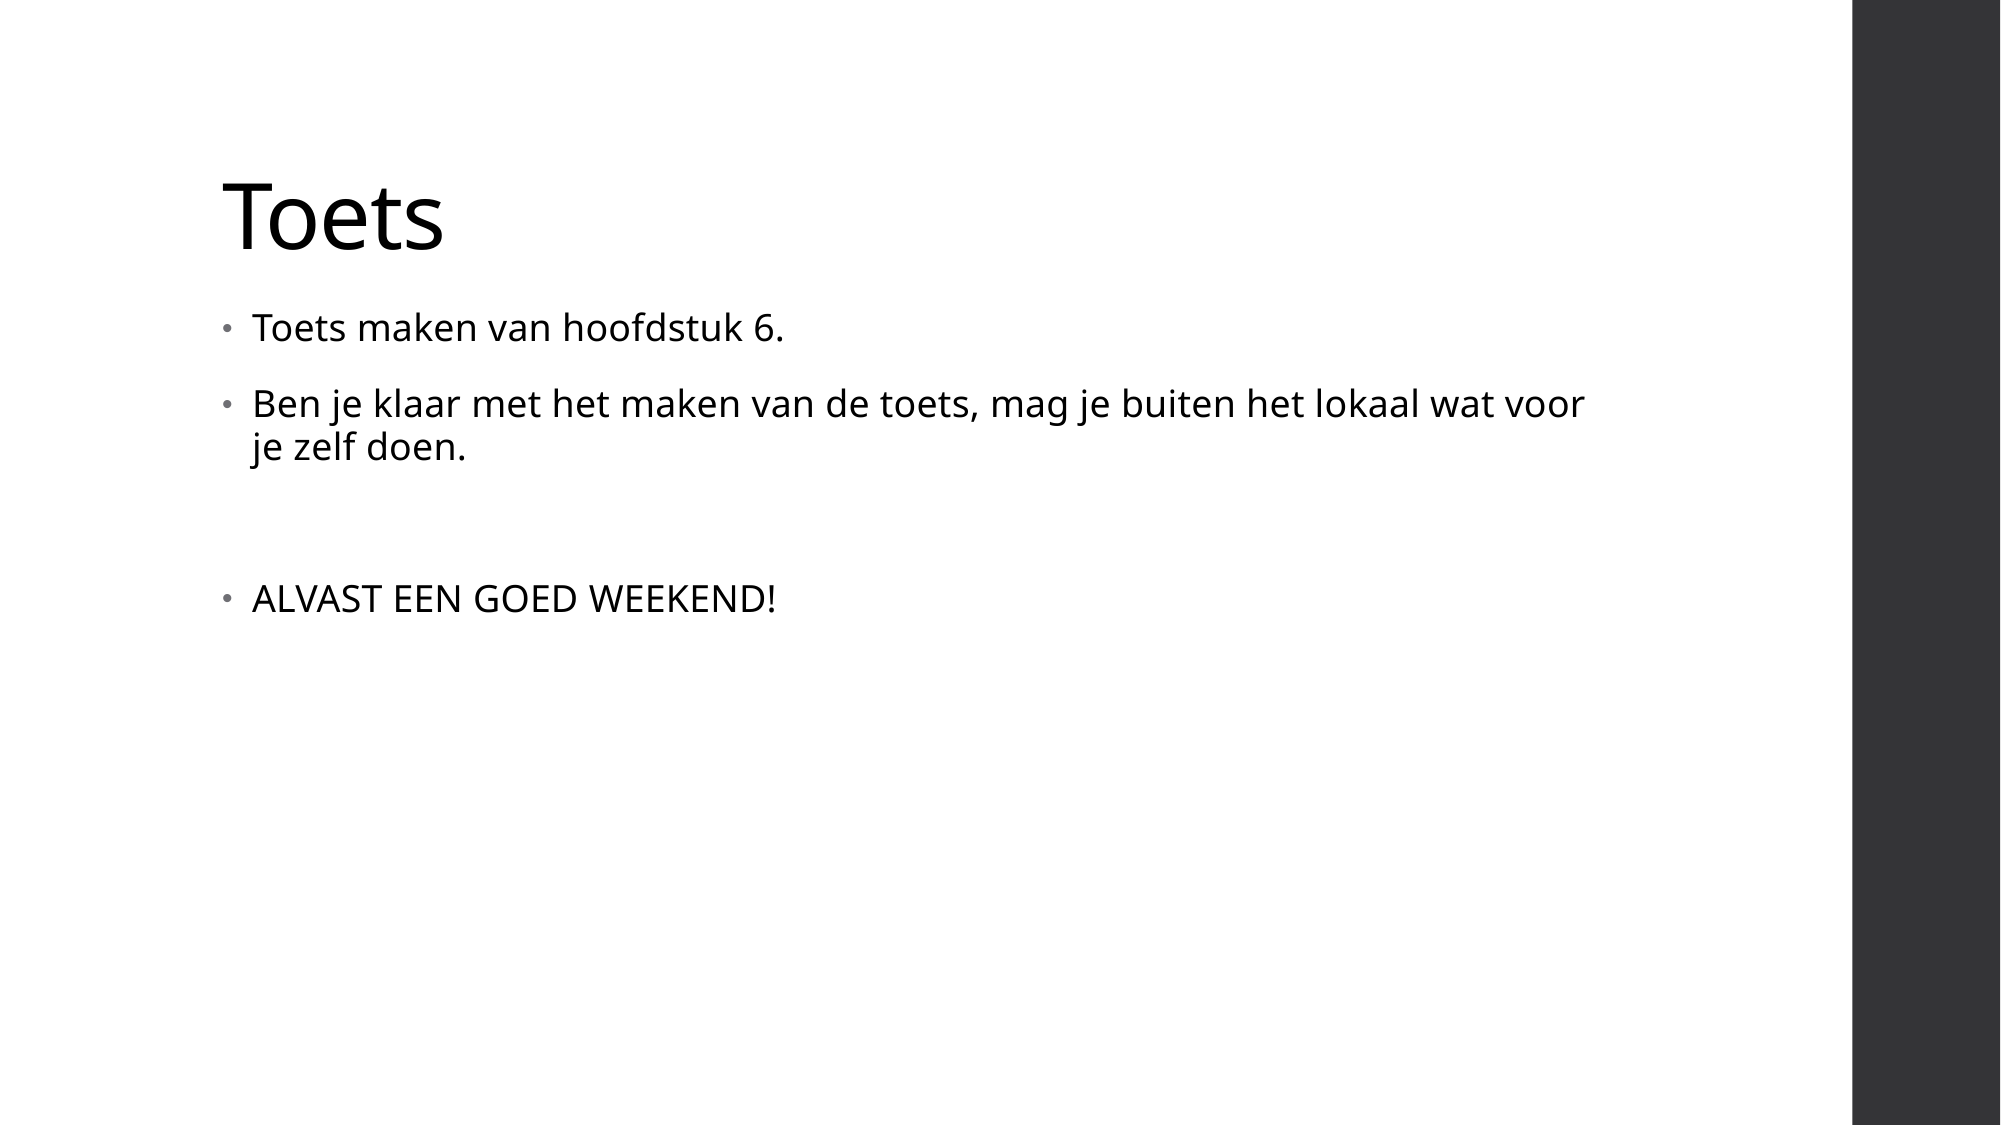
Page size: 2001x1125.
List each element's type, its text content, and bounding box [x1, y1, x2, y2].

title Toets [206, 60, 1797, 278]
list Toets maken van hoofdstuk 6. Ben je klaar met het maken van de toets, mag je buiten het lokaal wat voor je zelf doen. ALVAST EEN GOED WEEKEND! [206, 299, 1617, 1014]
